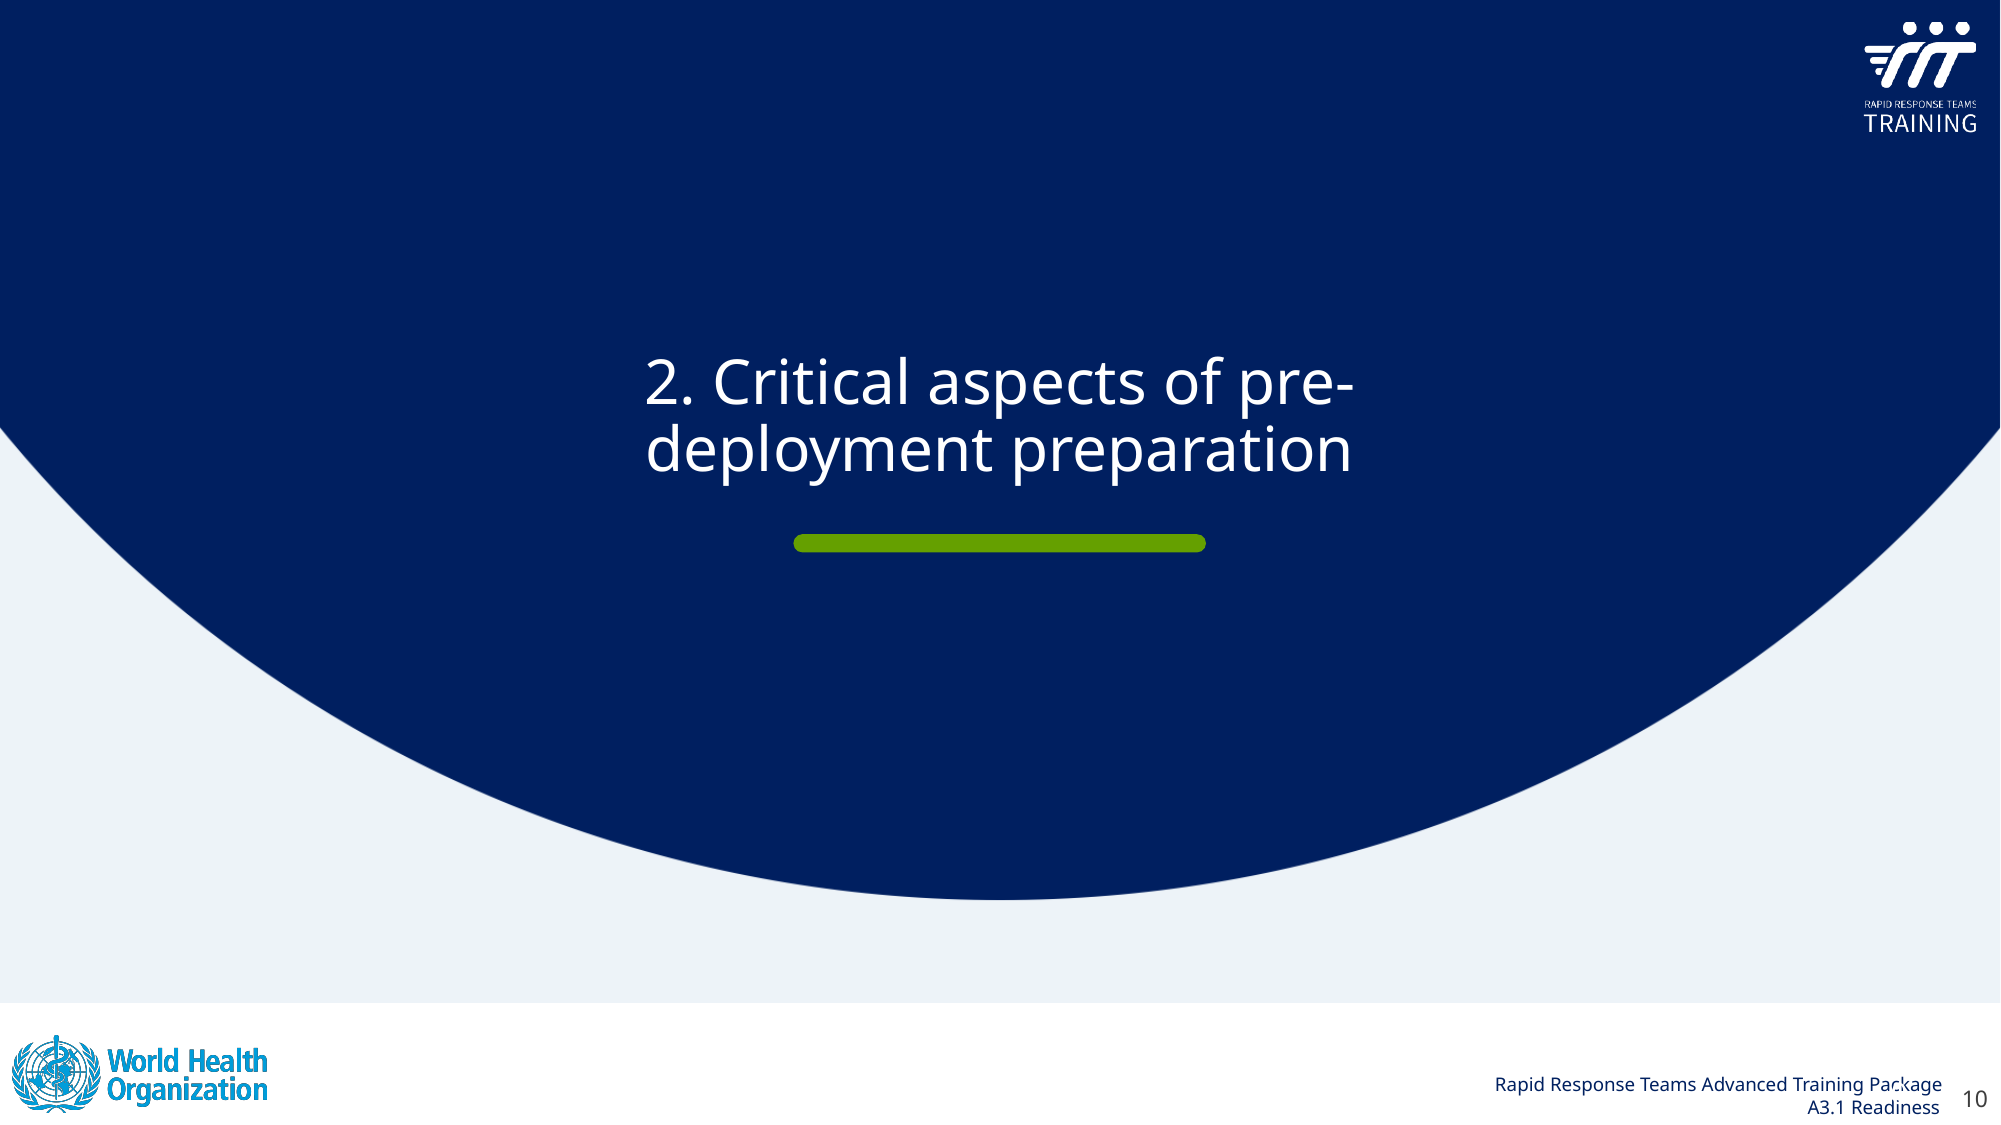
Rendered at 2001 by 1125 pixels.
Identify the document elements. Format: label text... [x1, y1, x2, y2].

picture [30, 1083, 37, 1091]
picture [36, 1088, 78, 1105]
picture [24, 1054, 36, 1087]
picture [12, 1083, 48, 1113]
picture [0, 0, 2001, 1003]
picture [50, 1108, 62, 1113]
picture [34, 1054, 43, 1078]
picture [22, 1062, 26, 1077]
picture [71, 1053, 90, 1091]
picture [46, 1056, 54, 1062]
slide_number 10 [1882, 1037, 1930, 1092]
picture [59, 1035, 267, 1113]
list 2. Critical aspects of pre- deployment preparation [474, 343, 1526, 505]
picture [12, 1035, 54, 1068]
picture [40, 1062, 47, 1070]
